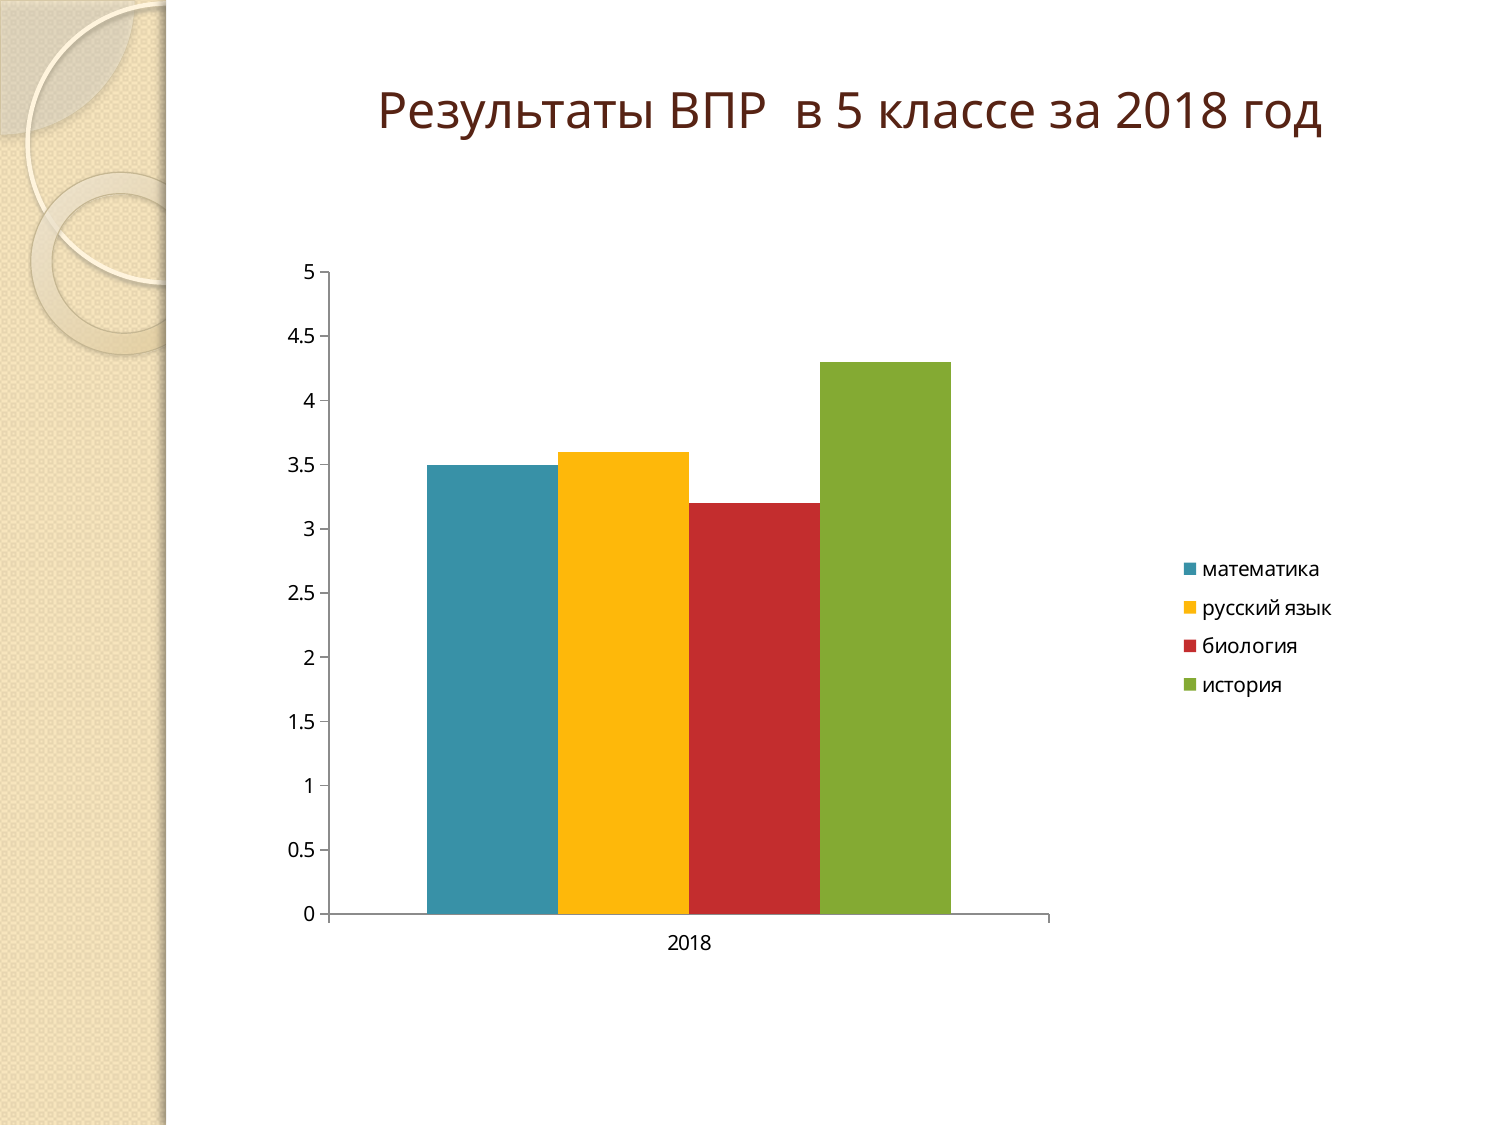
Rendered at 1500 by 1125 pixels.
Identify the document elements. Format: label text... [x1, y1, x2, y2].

title Результаты ВПР в 5 классе за 2018 год [235, 45, 1466, 233]
chart [235, 237, 1466, 1026]
